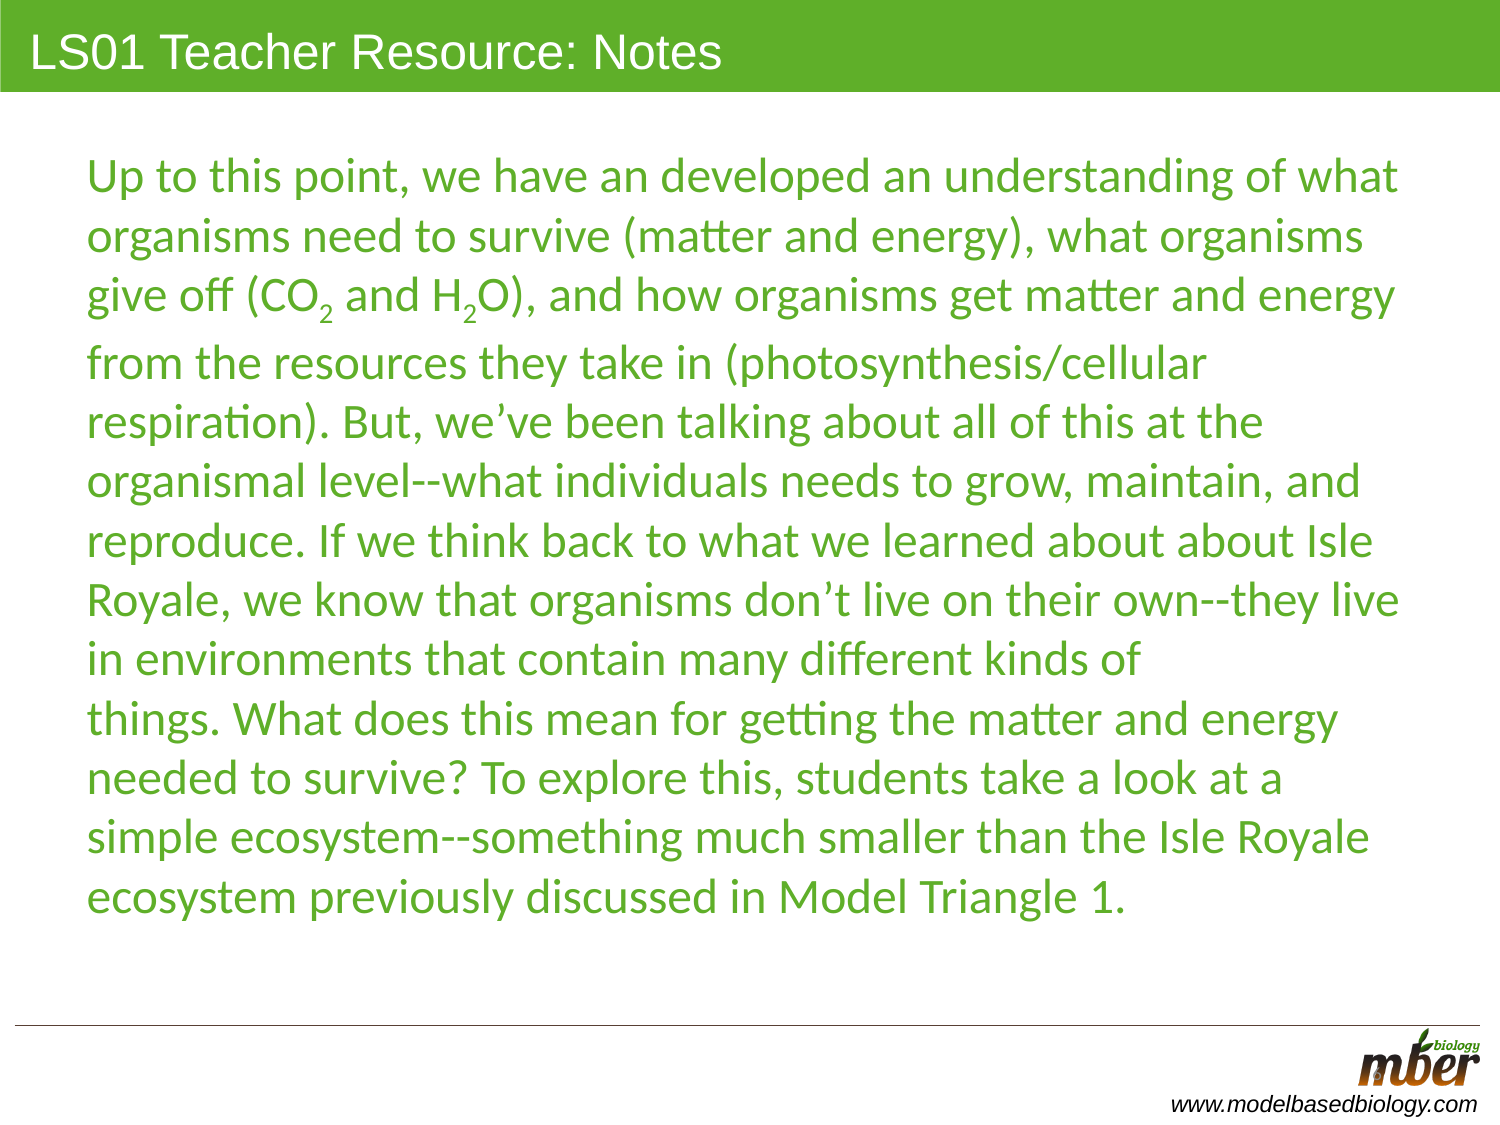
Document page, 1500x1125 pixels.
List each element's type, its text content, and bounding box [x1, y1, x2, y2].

picture [1358, 1028, 1480, 1086]
text_box Up to this point, we have an developed an understanding of what organisms need to survive (matter and energy), what organisms give off (CO2 and H2O), and how organisms get matter and energy from the resources they take in (photosynthesis/cellular respiration). But, we’ve been talking about all of this at the organismal level--what individuals needs to grow, maintain, and reproduce. If we think back to what we learned about about Isle Royale, we know that organisms don’t live on their own--they live in environments that contain many different kinds of things. What does this mean for getting the matter and energy needed to survive? To explore this, students take a look at a simple ecosystem--something much smaller than the Isle Royale ecosystem previously discussed in Model Triangle 1. [71, 136, 1422, 996]
slide_number 6 [1059, 1042, 1397, 1103]
title LS01 Teacher Resource: Notes [14, 11, 1480, 89]
